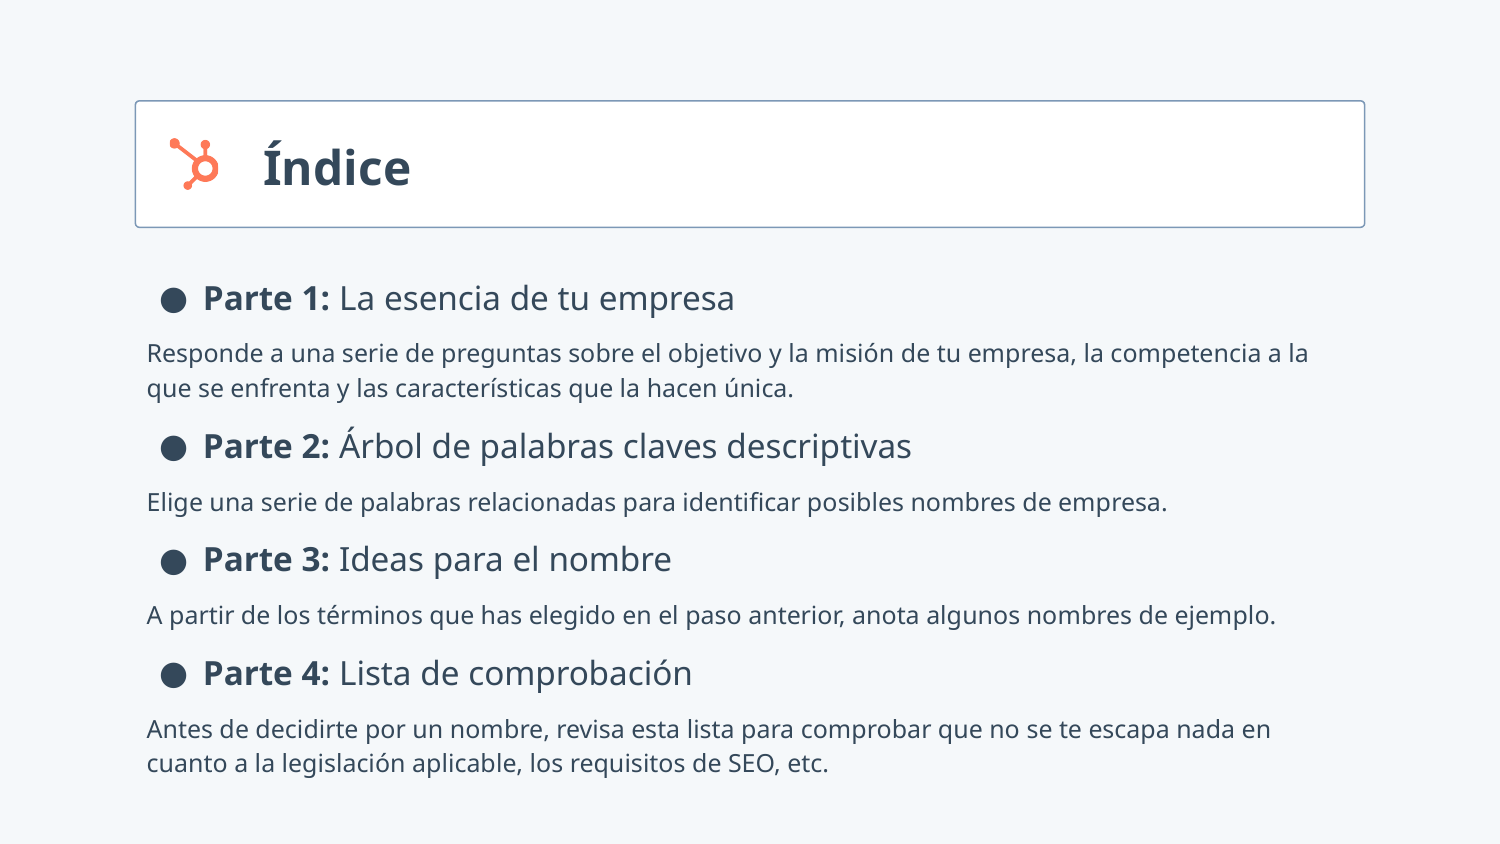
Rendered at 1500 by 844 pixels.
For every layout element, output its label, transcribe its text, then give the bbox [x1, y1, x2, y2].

subtitle Parte 1: La esencia de tu empresa Responde a una serie de preguntas sobre el objetivo y la misión de tu empresa, la competencia a la que se enfrenta y las características que la hacen única. Parte 2: Árbol de palabras claves descriptivas Elige una serie de palabras relacionadas para identificar posibles nombres de empresa. Parte 3: Ideas para el nombre A partir de los términos que has elegido en el paso anterior, anota algunos nombres de ejemplo. Parte 4: Lista de comprobación Antes de decidirte por un nombre, revisa esta lista para comprobar que no se te escapa nada en cuanto a la legislación aplicable, los requisitos de SEO, etc. [135, 265, 1363, 799]
picture [169, 138, 219, 190]
title Índice [251, 126, 1157, 205]
